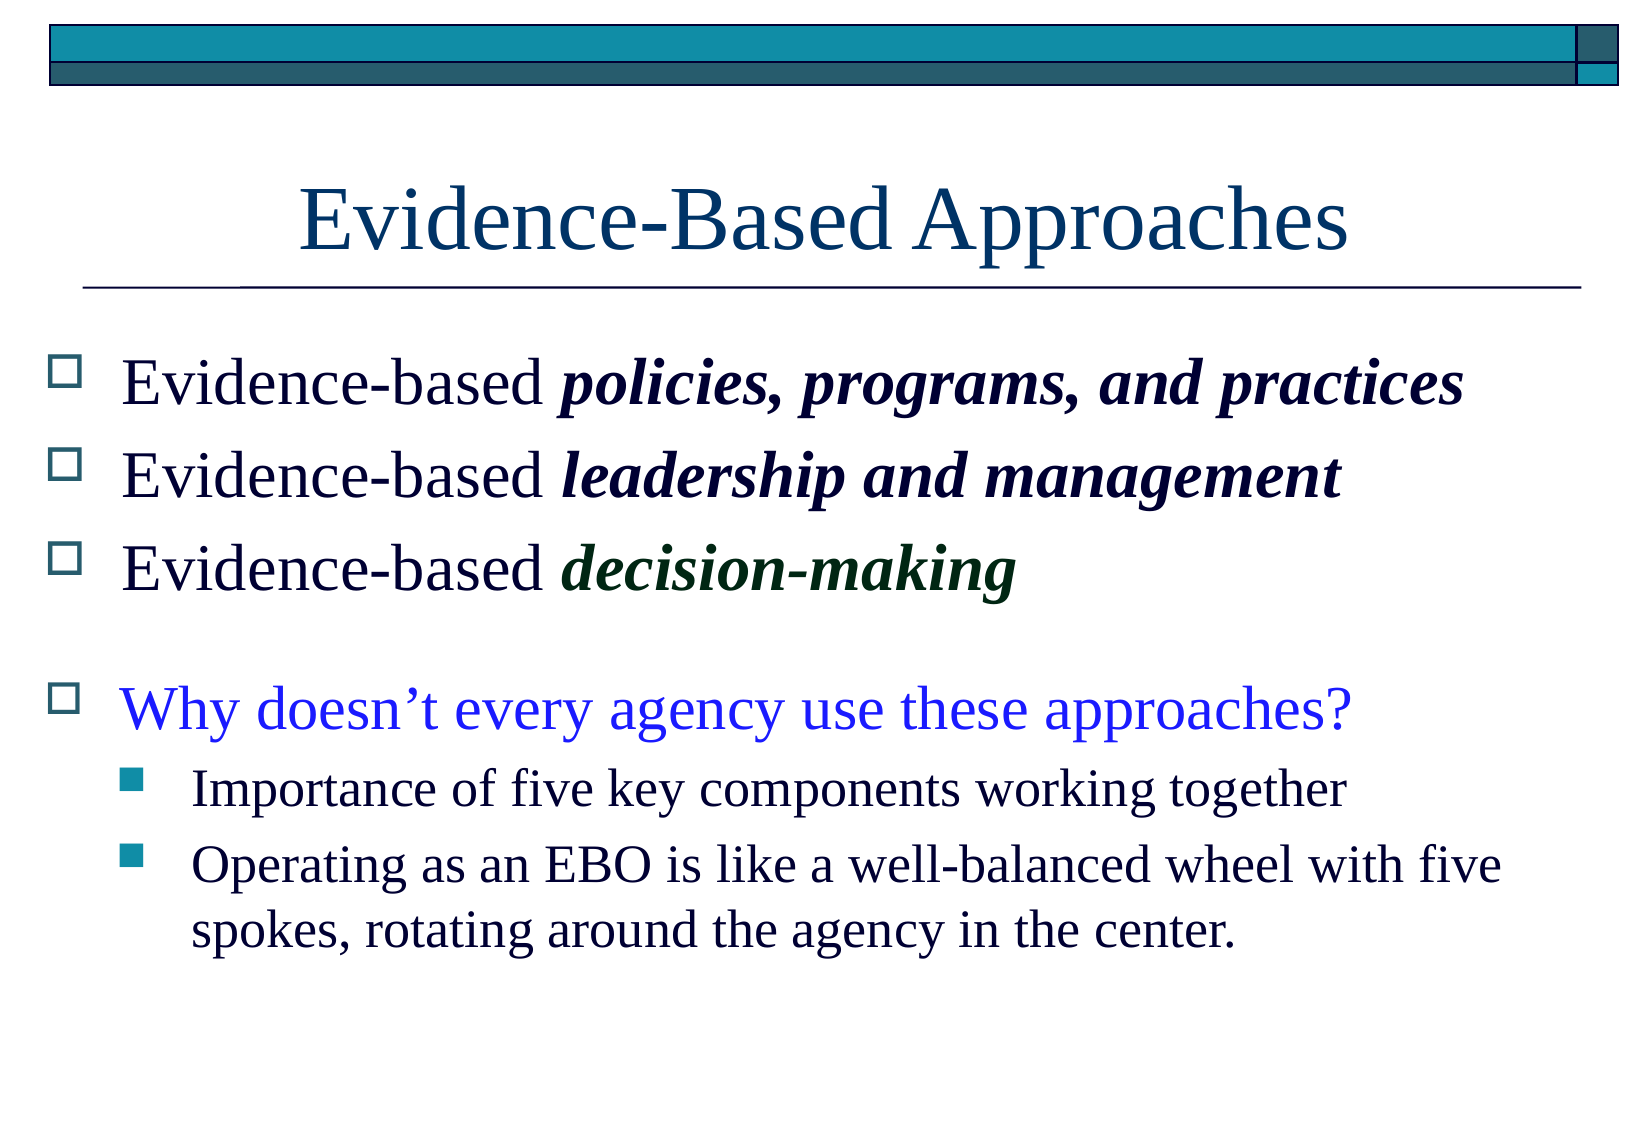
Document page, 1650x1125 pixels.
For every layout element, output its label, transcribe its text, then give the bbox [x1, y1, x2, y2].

title Evidence-Based Approaches [82, 87, 1568, 276]
list Why doesn’t every agency use these approaches? Importance of five key components working together Operating as an EBO is like a well-balanced wheel with five spokes, rotating around the agency in the center. [28, 658, 1590, 1099]
list Evidence-based policies, programs, and practices Evidence-based leadership and management Evidence-based decision-making [28, 329, 1631, 676]
